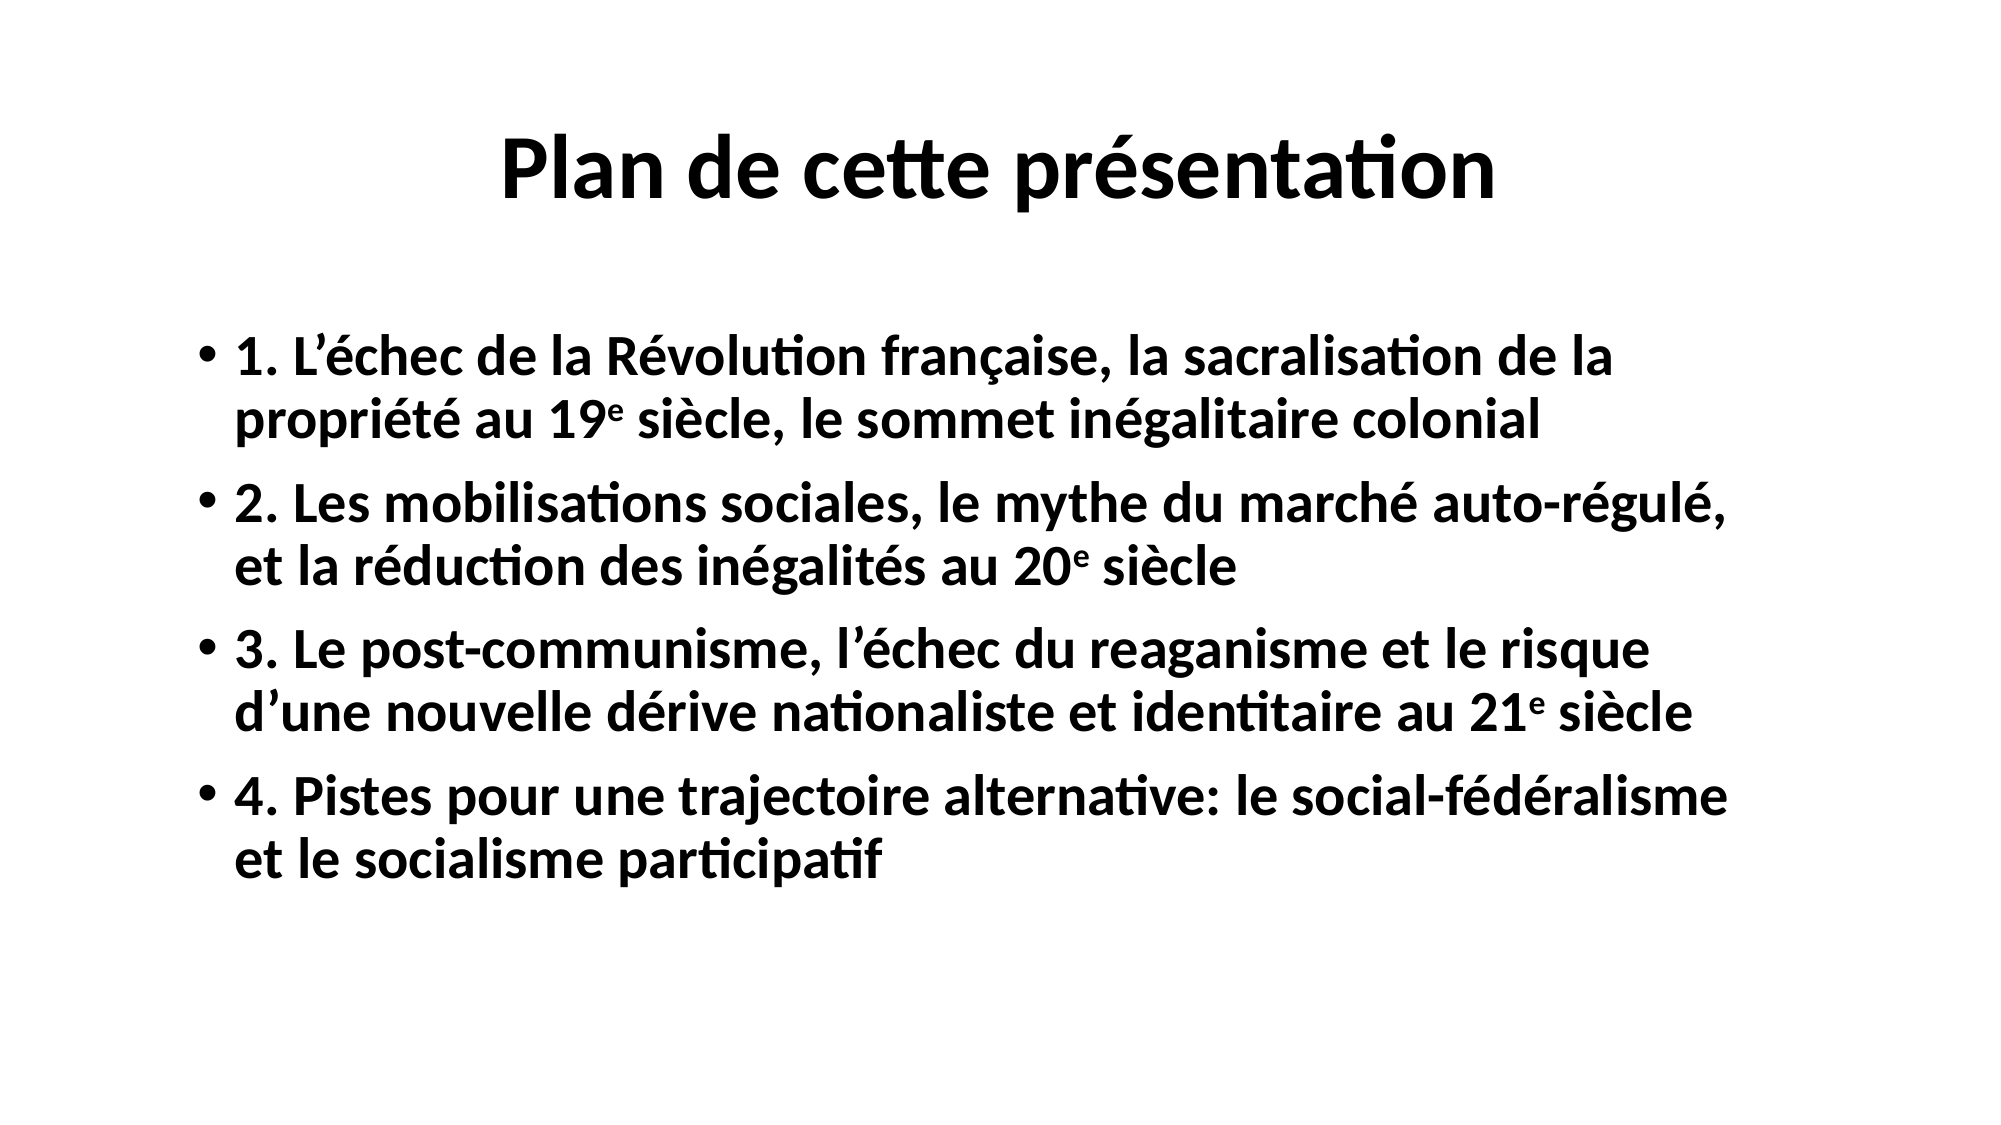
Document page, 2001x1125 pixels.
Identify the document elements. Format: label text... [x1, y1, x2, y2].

title Plan de cette présentation [137, 59, 1863, 278]
list 1. L’échec de la Révolution française, la sacralisation de la propriété au 19e siècle, le sommet inégalitaire colonial 2. Les mobilisations sociales, le mythe du marché auto-régulé, et la réduction des inégalités au 20e siècle 3. Le post-communisme, l’échec du reaganisme et le risque d’une nouvelle dérive nationaliste et identitaire au 21e siècle 4. Pistes pour une trajectoire alternative: le social-fédéralisme et le socialisme participatif [182, 317, 1778, 936]
